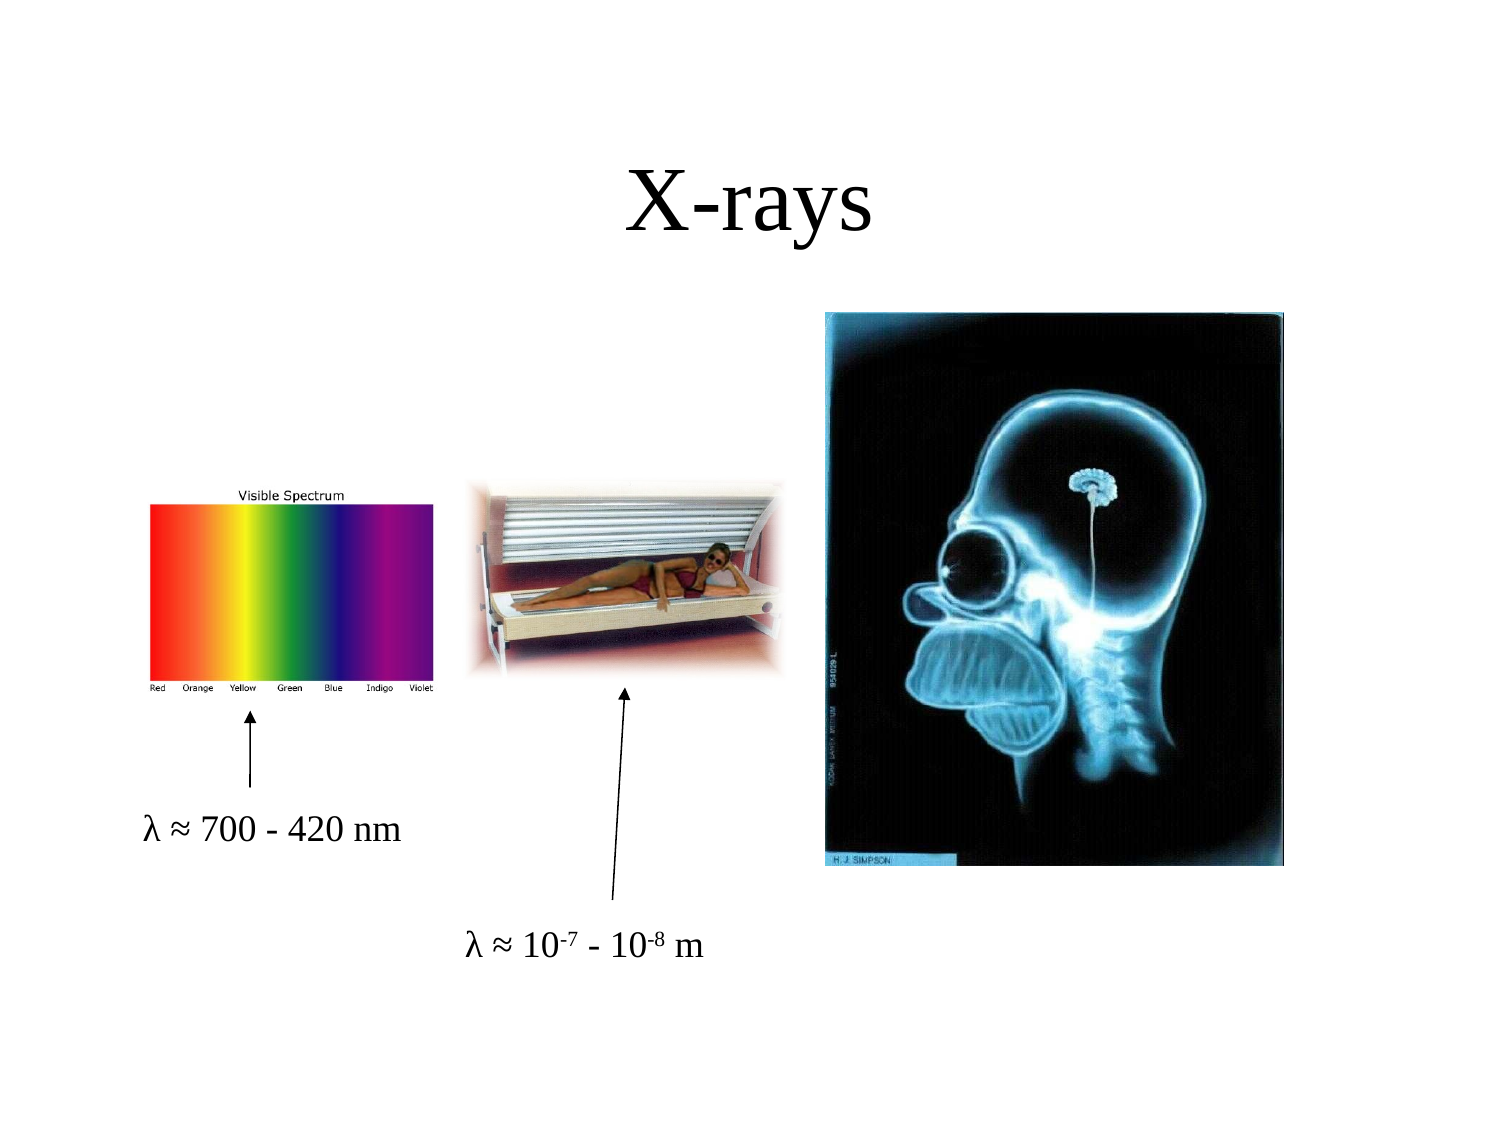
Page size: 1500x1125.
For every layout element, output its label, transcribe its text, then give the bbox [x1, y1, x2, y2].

picture [124, 475, 788, 713]
picture [824, 312, 1285, 866]
title X-rays [112, 99, 1388, 288]
text_box [243, 721, 257, 788]
text_box λ ≈ 700 - 420 nm [127, 796, 500, 857]
text_box λ ≈ 10-7 - 10-8 m [450, 912, 823, 973]
text_box [612, 690, 631, 901]
